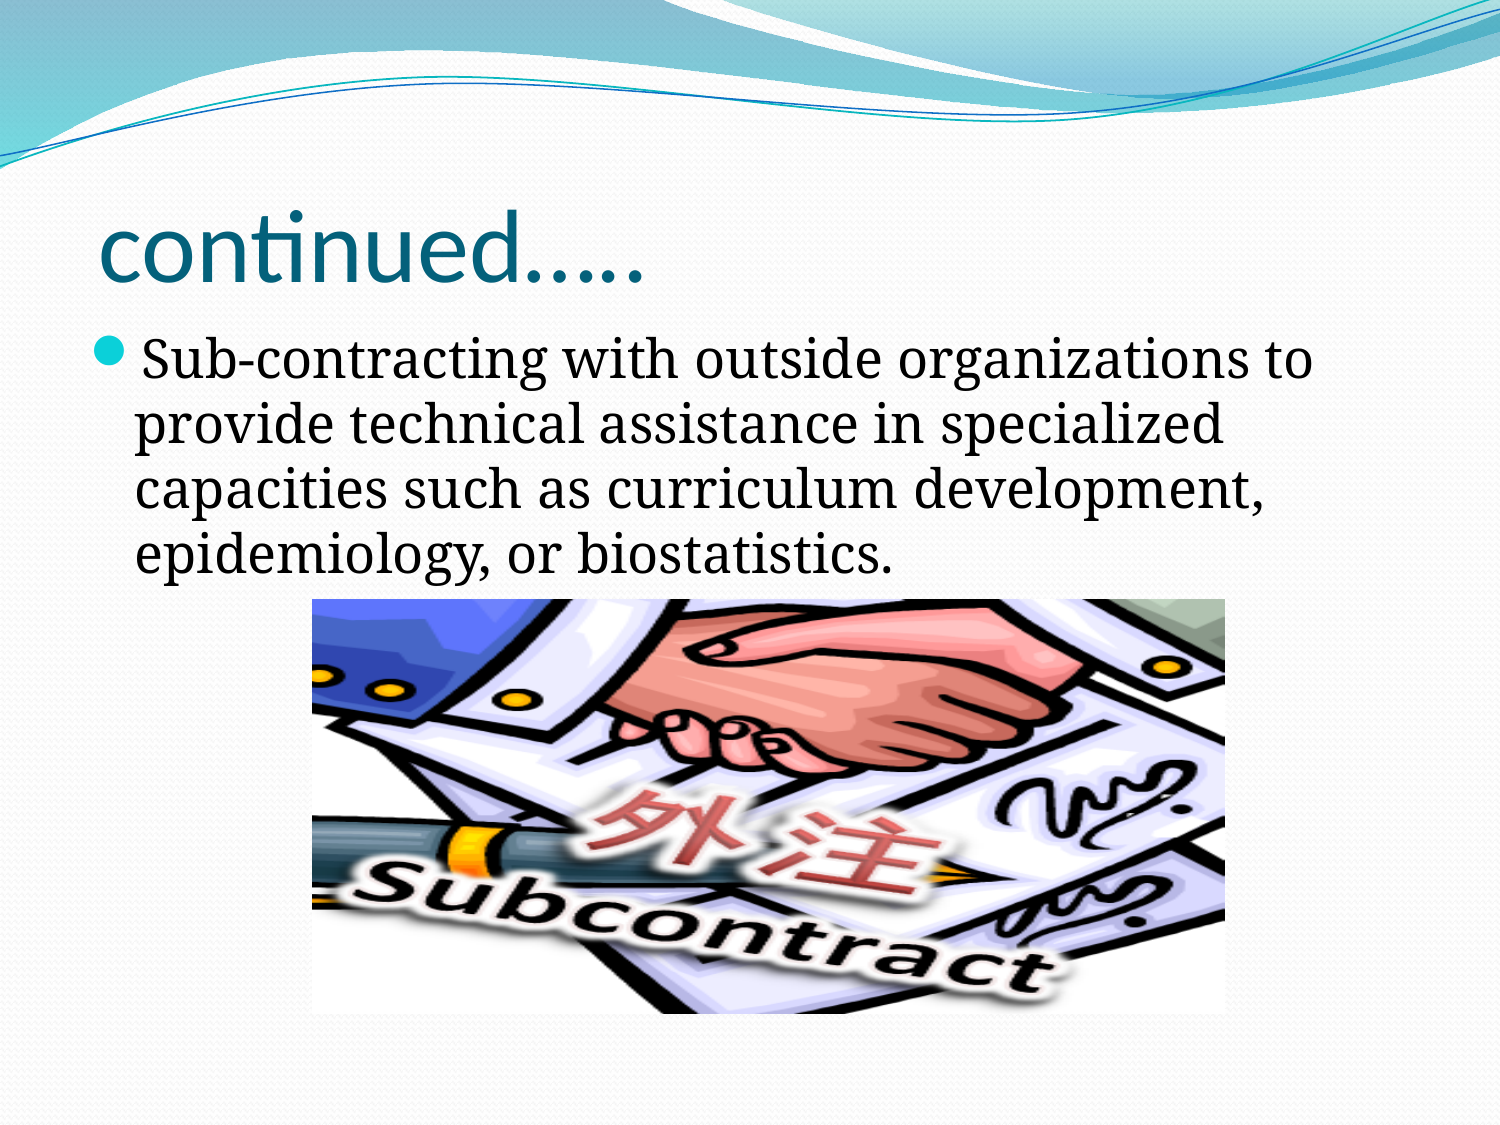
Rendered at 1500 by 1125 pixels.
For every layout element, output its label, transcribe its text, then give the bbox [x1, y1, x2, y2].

title continued….. [75, 115, 1425, 303]
list Sub-contracting with outside organizations to provide technical assistance in specialized capacities such as curriculum development, epidemiology, or biostatistics. [75, 317, 1425, 1038]
picture [312, 599, 1226, 1014]
